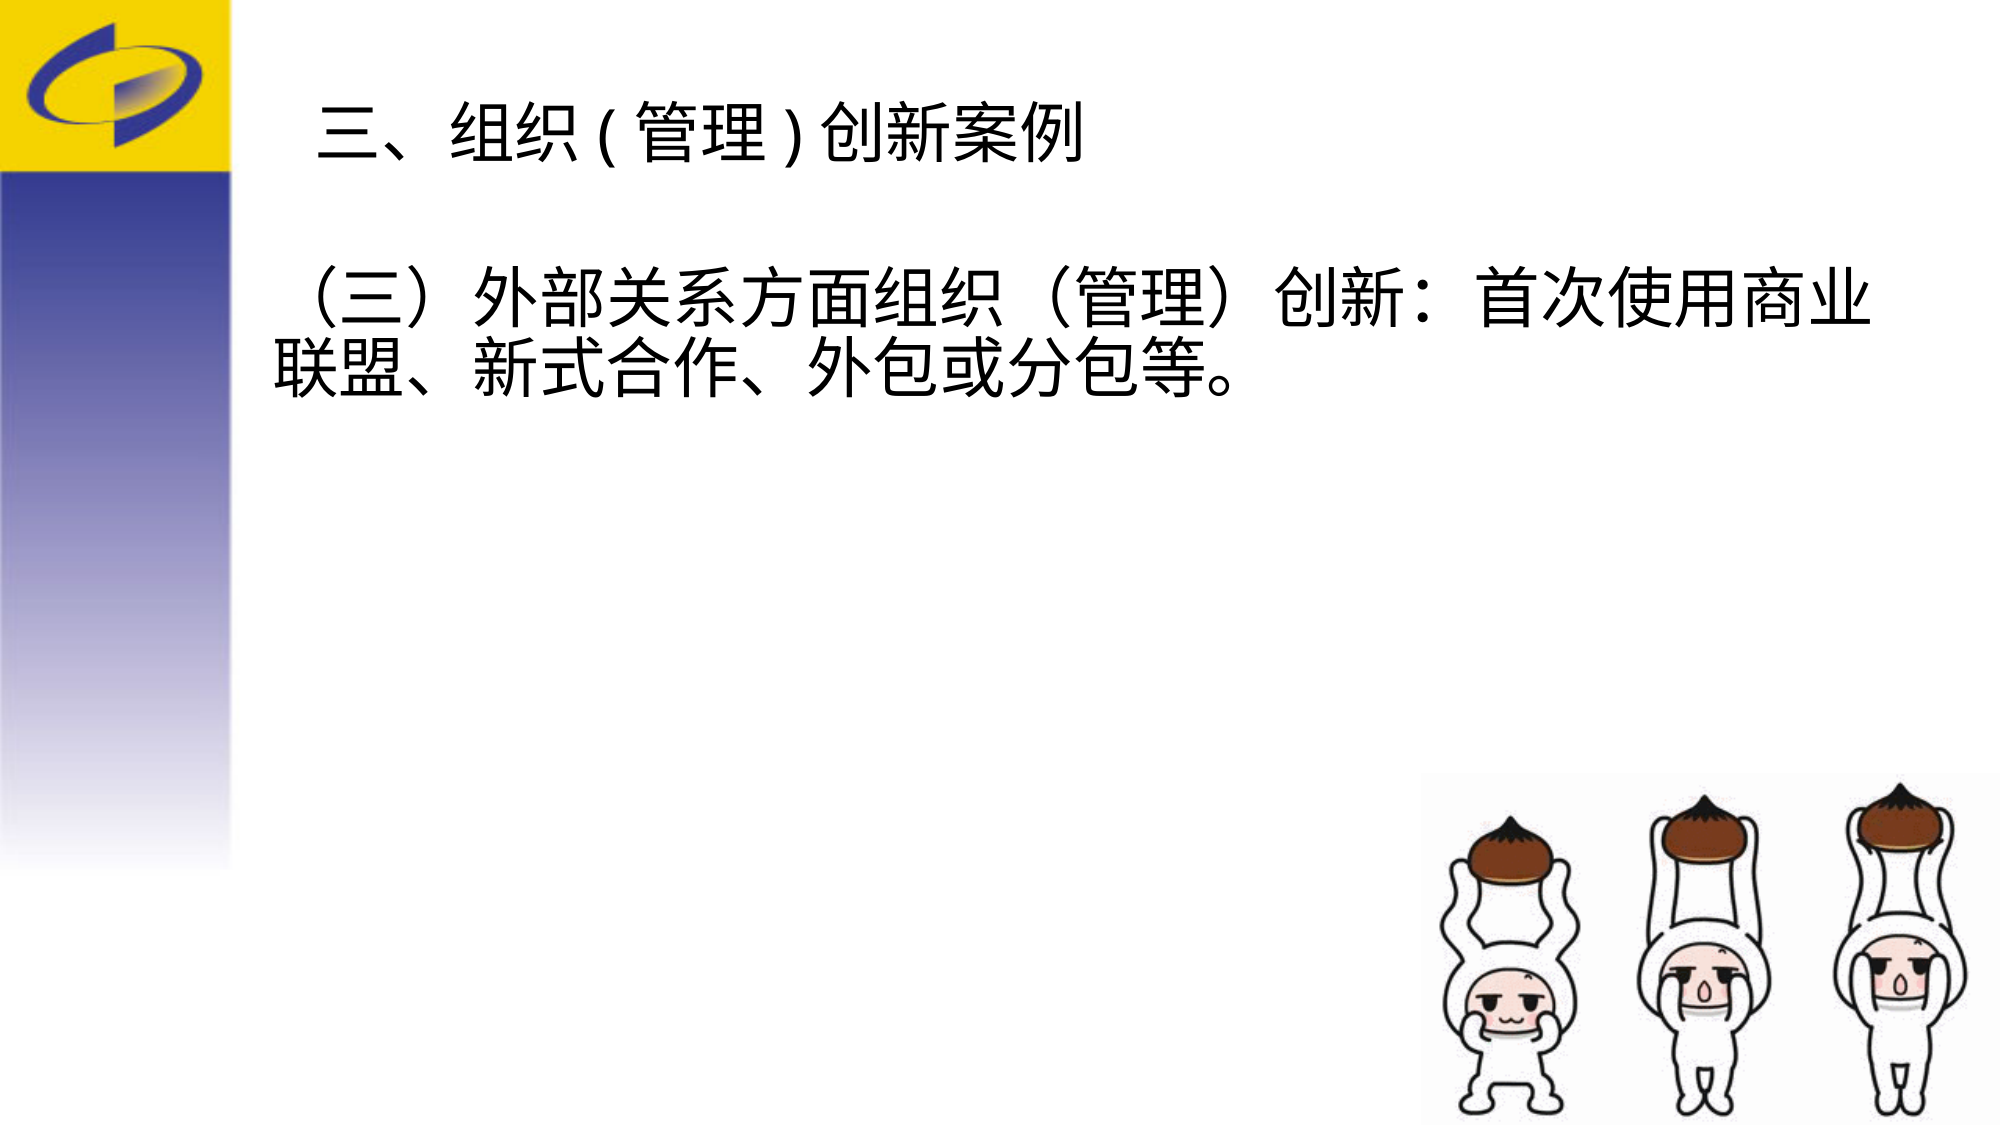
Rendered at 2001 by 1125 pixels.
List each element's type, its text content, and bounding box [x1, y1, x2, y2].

list 三、组织(管理)创新案例 （三）外部关系方面组织（管理）创新：首次使用商业联盟、新式合作、外包或分包等。 [257, 83, 1896, 1047]
picture [0, 0, 2000, 1125]
